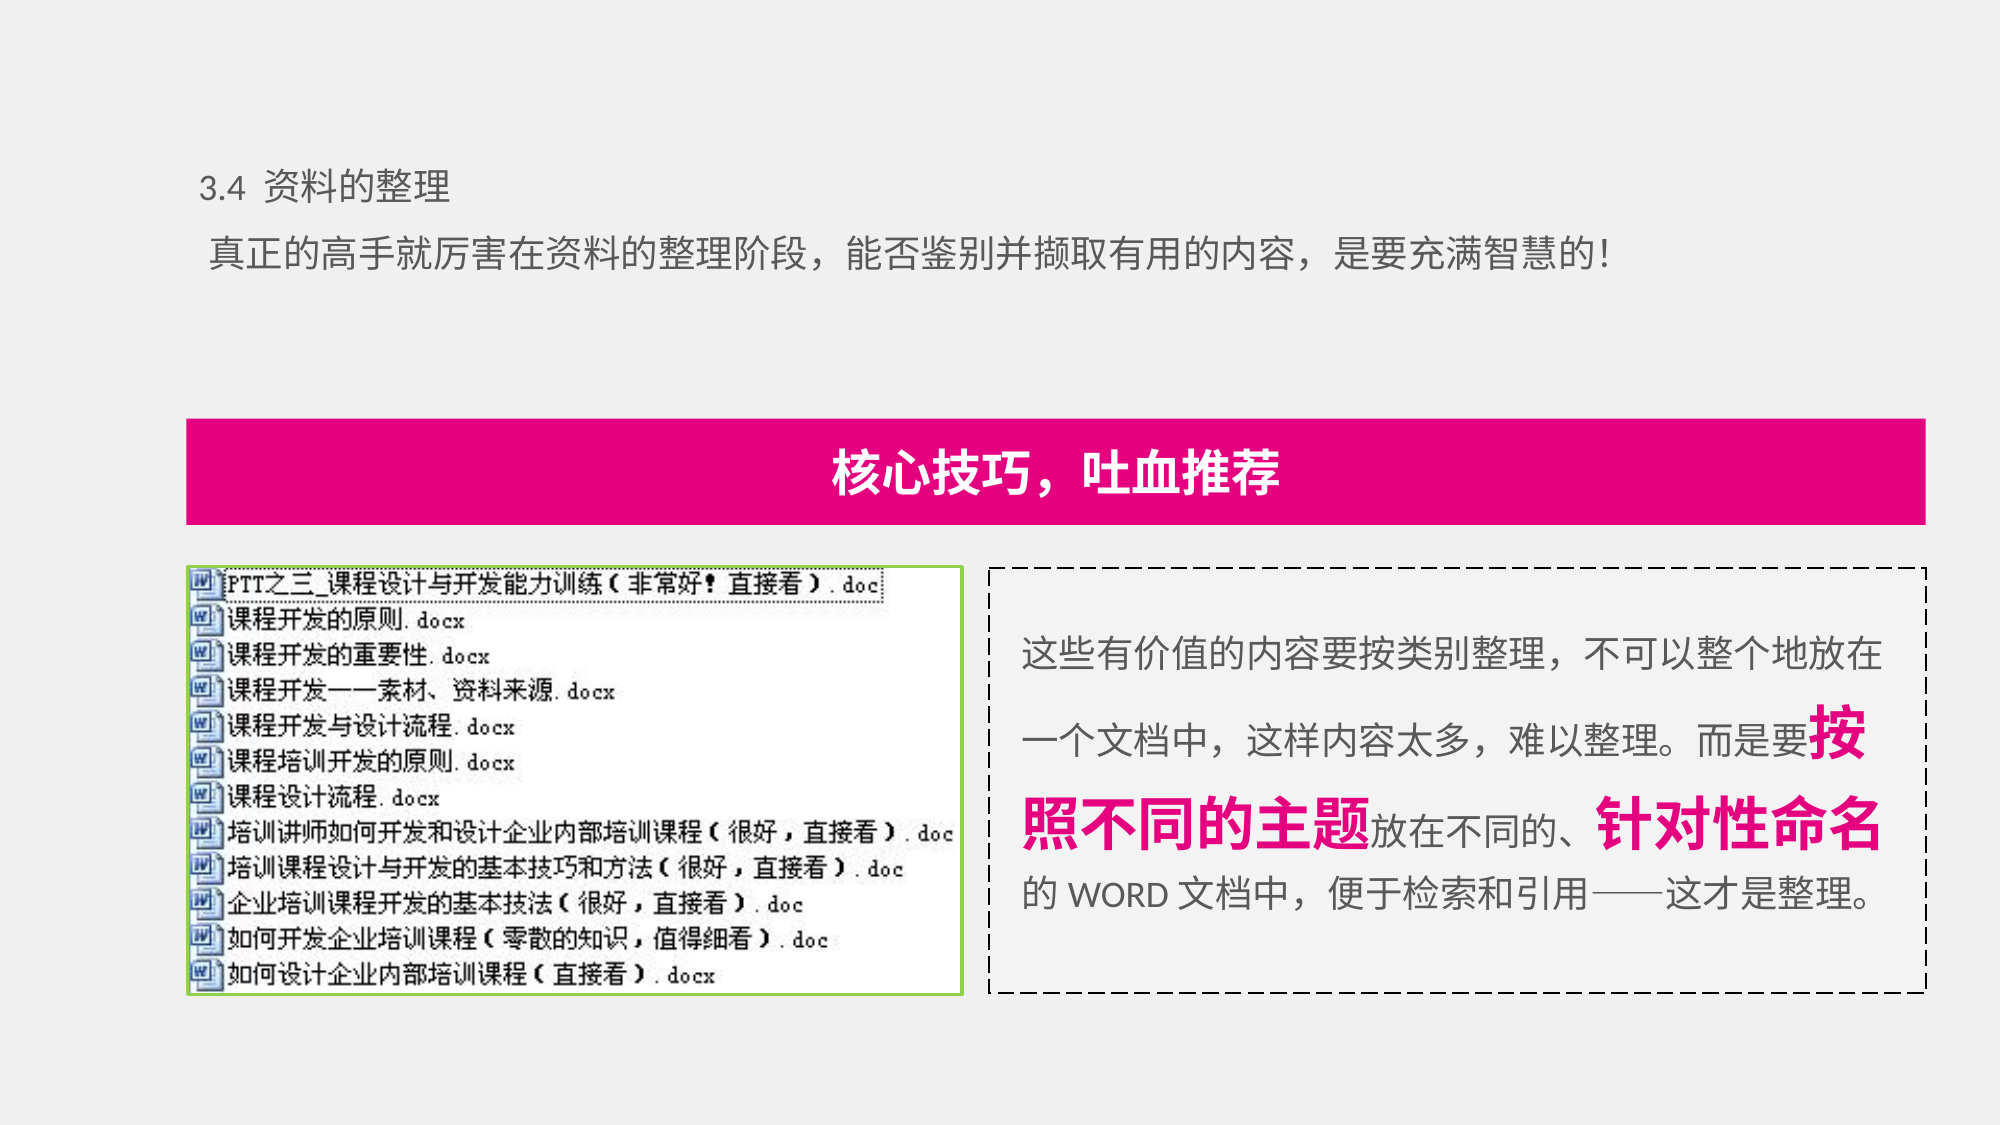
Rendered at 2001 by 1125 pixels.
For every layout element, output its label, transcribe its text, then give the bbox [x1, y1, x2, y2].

picture [189, 568, 961, 994]
text_box 3.4 资料的整理 [183, 155, 466, 216]
text_box 这些有价值的内容要按类别整理，不可以整个地放在一个文档中，这样内容太多，难以整理。而是要按照不同的主题放在不同的、针对性命名的WORD文档中，便于检索和引用——这才是整理。 [1006, 608, 1908, 923]
text_box [988, 567, 1927, 994]
text_box 真正的高手就厉害在资料的整理阶段，能否鉴别并撷取有用的内容，是要充满智慧的！ [193, 222, 1649, 283]
text_box 核心技巧，吐血推荐 [185, 418, 1927, 526]
